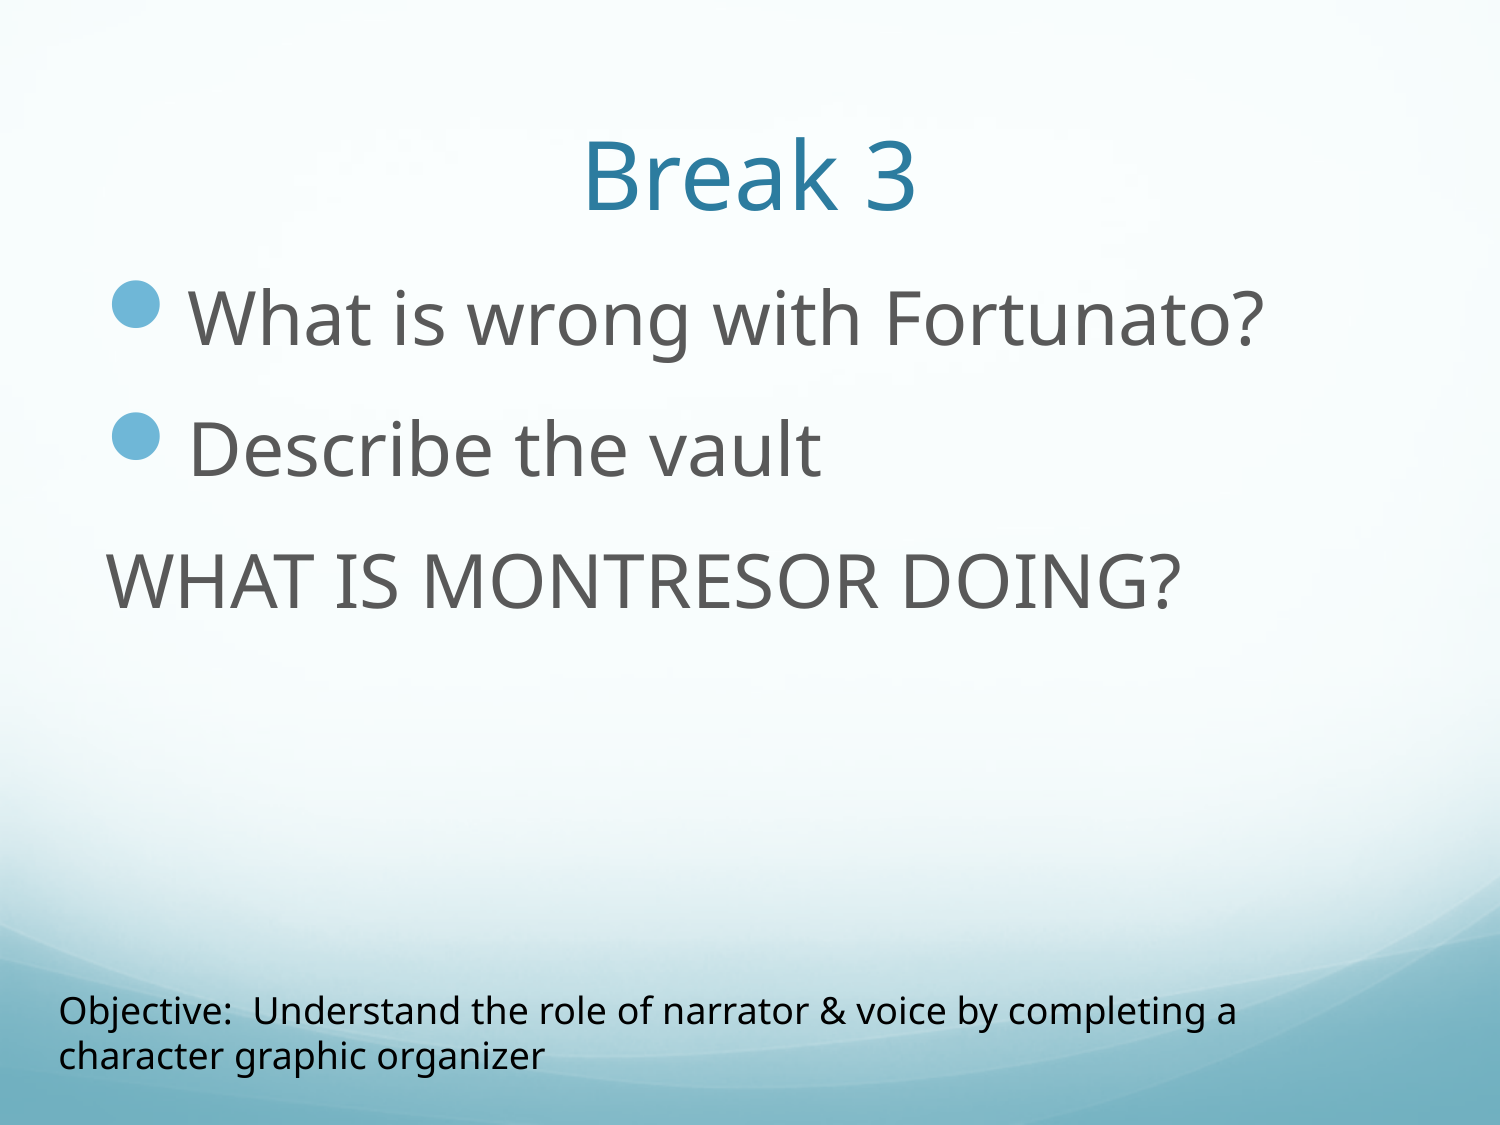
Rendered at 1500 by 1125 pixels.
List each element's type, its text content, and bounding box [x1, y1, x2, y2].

footer Objective: Understand the role of narrator & voice by completing a character graphic organizer [43, 975, 1410, 1090]
list What is wrong with Fortunato? Describe the vault WHAT IS MONTRESOR DOING? [90, 262, 1410, 975]
title Break 3 [90, 17, 1410, 237]
